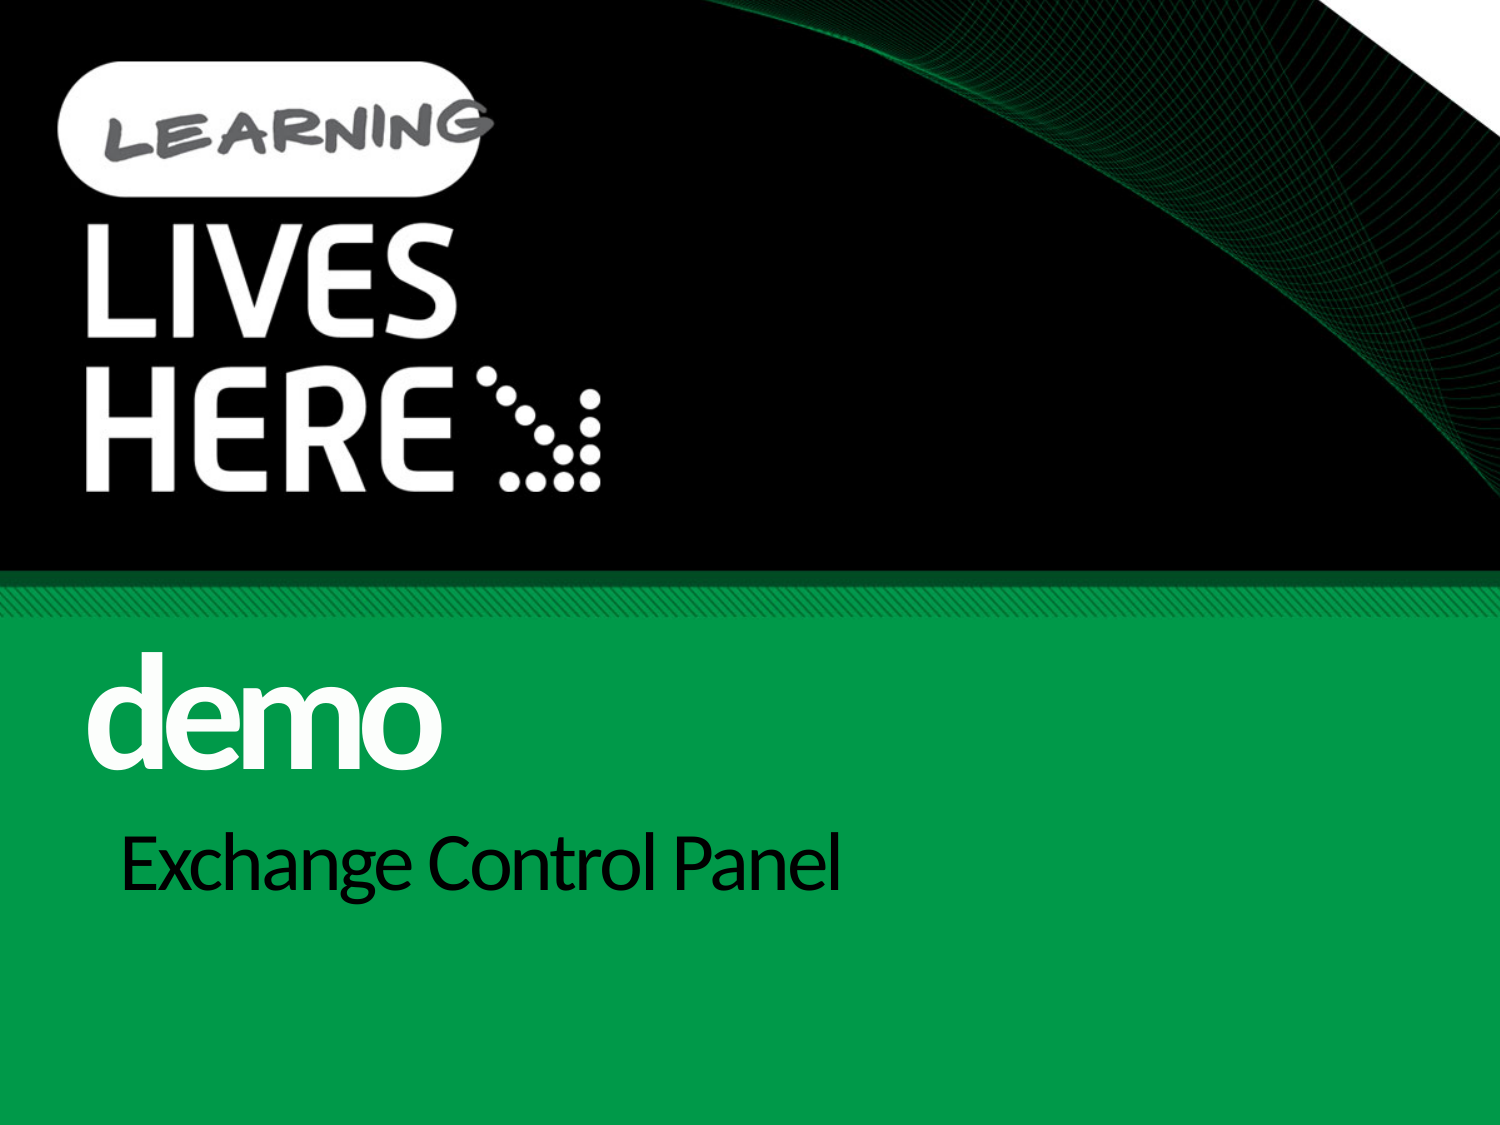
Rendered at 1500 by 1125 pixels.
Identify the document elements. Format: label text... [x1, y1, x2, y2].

list demo [83, 625, 1344, 800]
picture [0, 0, 1500, 1125]
title Exchange Control Panel [119, 818, 1375, 943]
